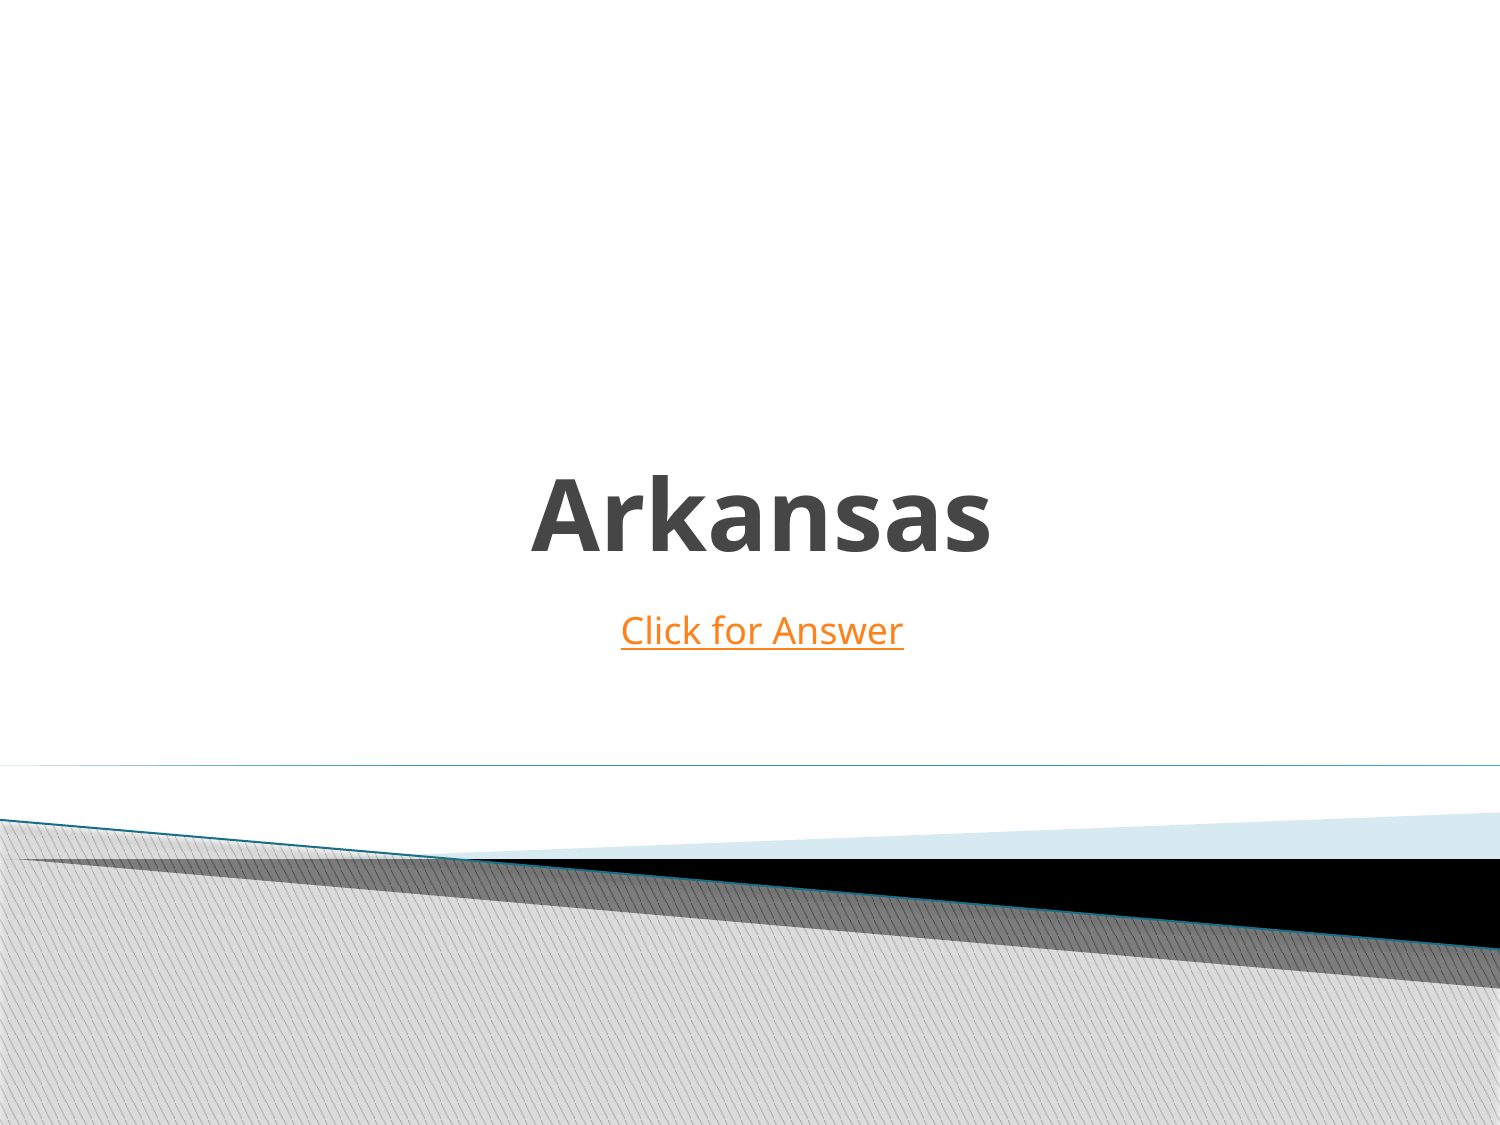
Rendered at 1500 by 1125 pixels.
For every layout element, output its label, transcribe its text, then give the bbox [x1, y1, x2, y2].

title Arkansas [125, 337, 1400, 579]
picture [5, 859, 1500, 989]
text_box Click for Answer [587, 599, 938, 666]
